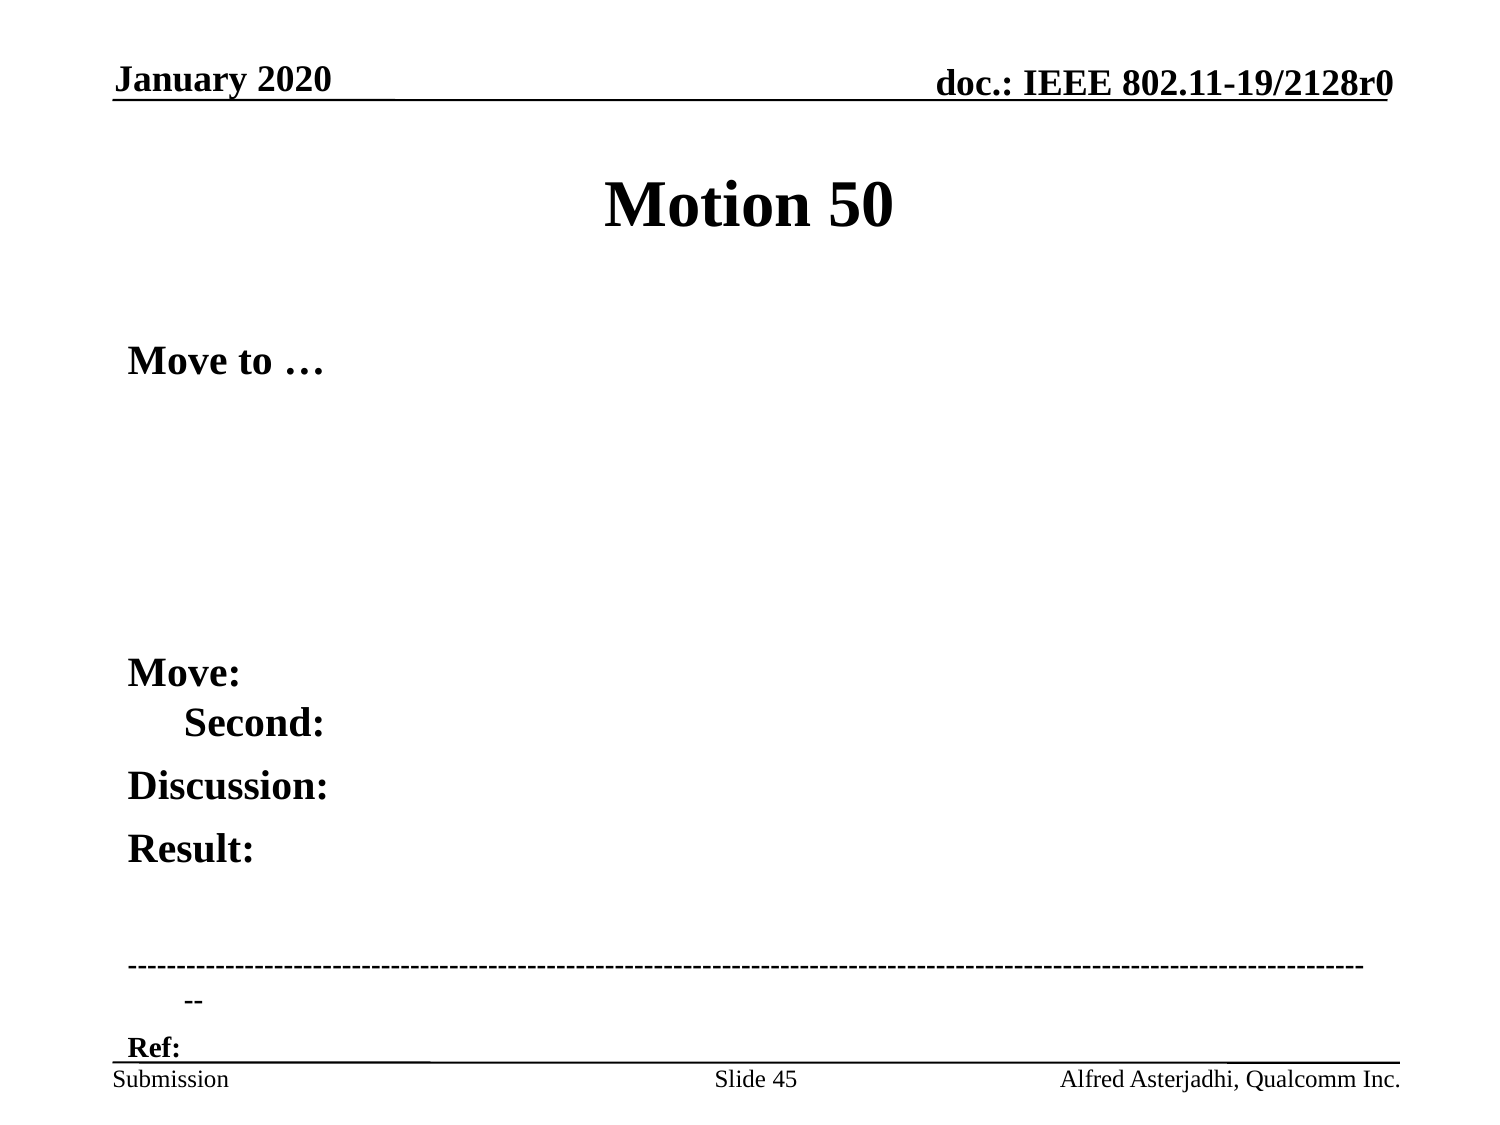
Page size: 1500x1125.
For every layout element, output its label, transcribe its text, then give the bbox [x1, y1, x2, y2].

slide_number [114, 54, 493, 100]
title Motion 50 [112, 112, 1388, 288]
list Move to … Move: Second: Discussion: Result: --------------------------------------------------------------------------------------------------------------------------------- Ref: [112, 324, 1388, 1063]
footer Alfred Asterjadhi, Qualcomm Inc. [878, 1061, 1402, 1093]
slide_number Slide 45 [712, 1061, 800, 1123]
